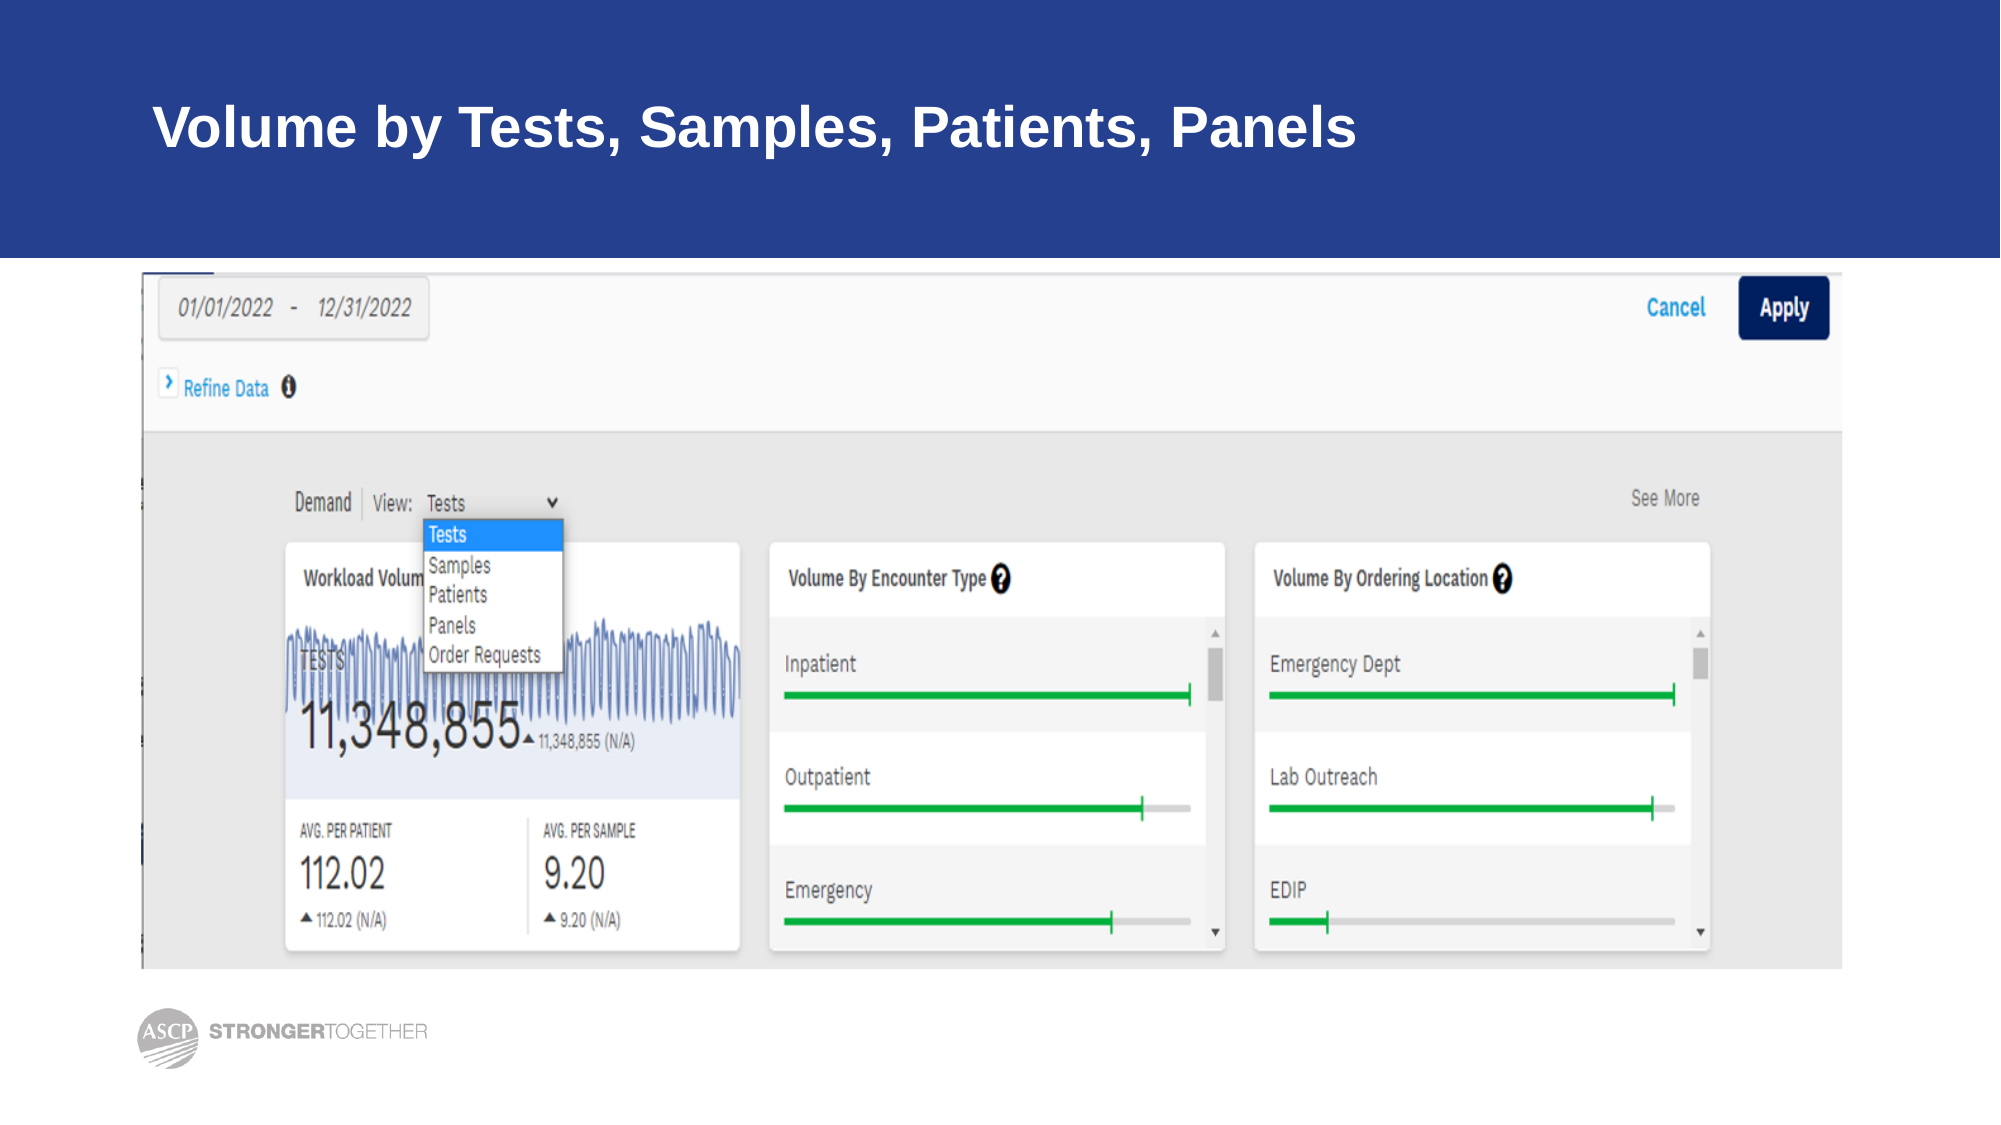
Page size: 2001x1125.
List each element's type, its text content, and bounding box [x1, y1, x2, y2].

picture [140, 270, 1860, 1002]
picture [137, 1008, 427, 1069]
title Volume by Tests, Samples, Patients, Panels [137, 20, 1863, 238]
